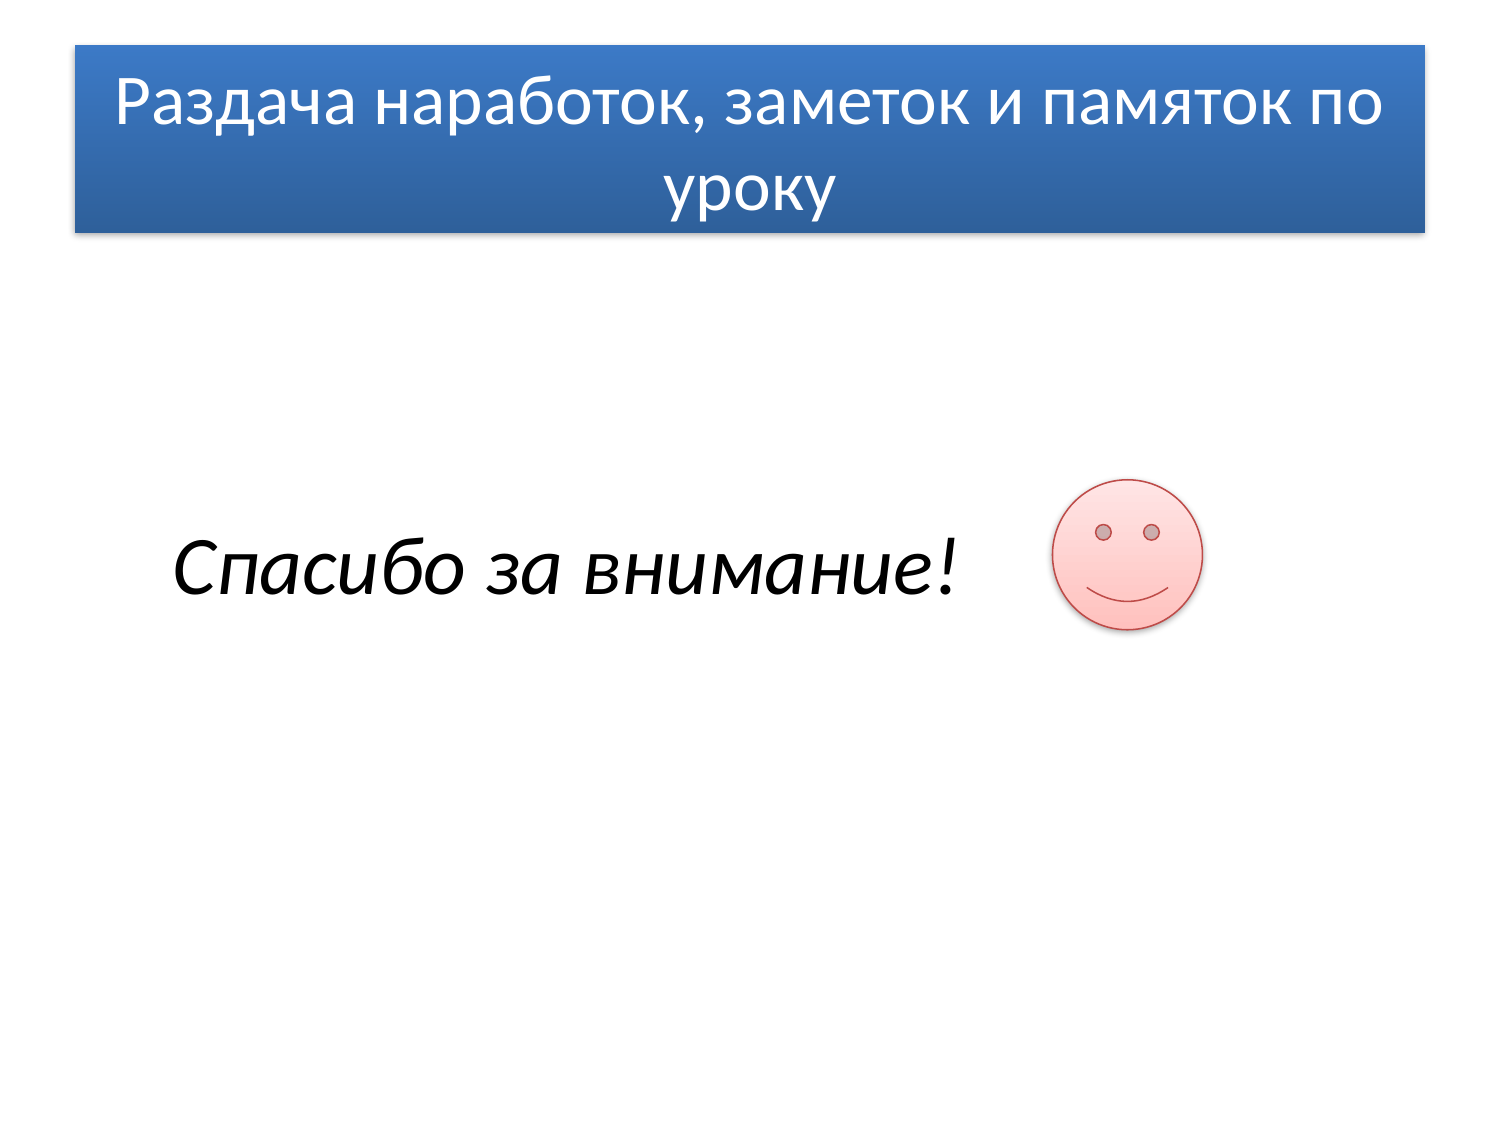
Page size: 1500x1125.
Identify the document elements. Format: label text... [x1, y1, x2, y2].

list Спасибо за внимание! [157, 503, 1057, 854]
title Раздача наработок, заметок и памяток по уроку [75, 45, 1425, 233]
text_box [1051, 478, 1204, 631]
